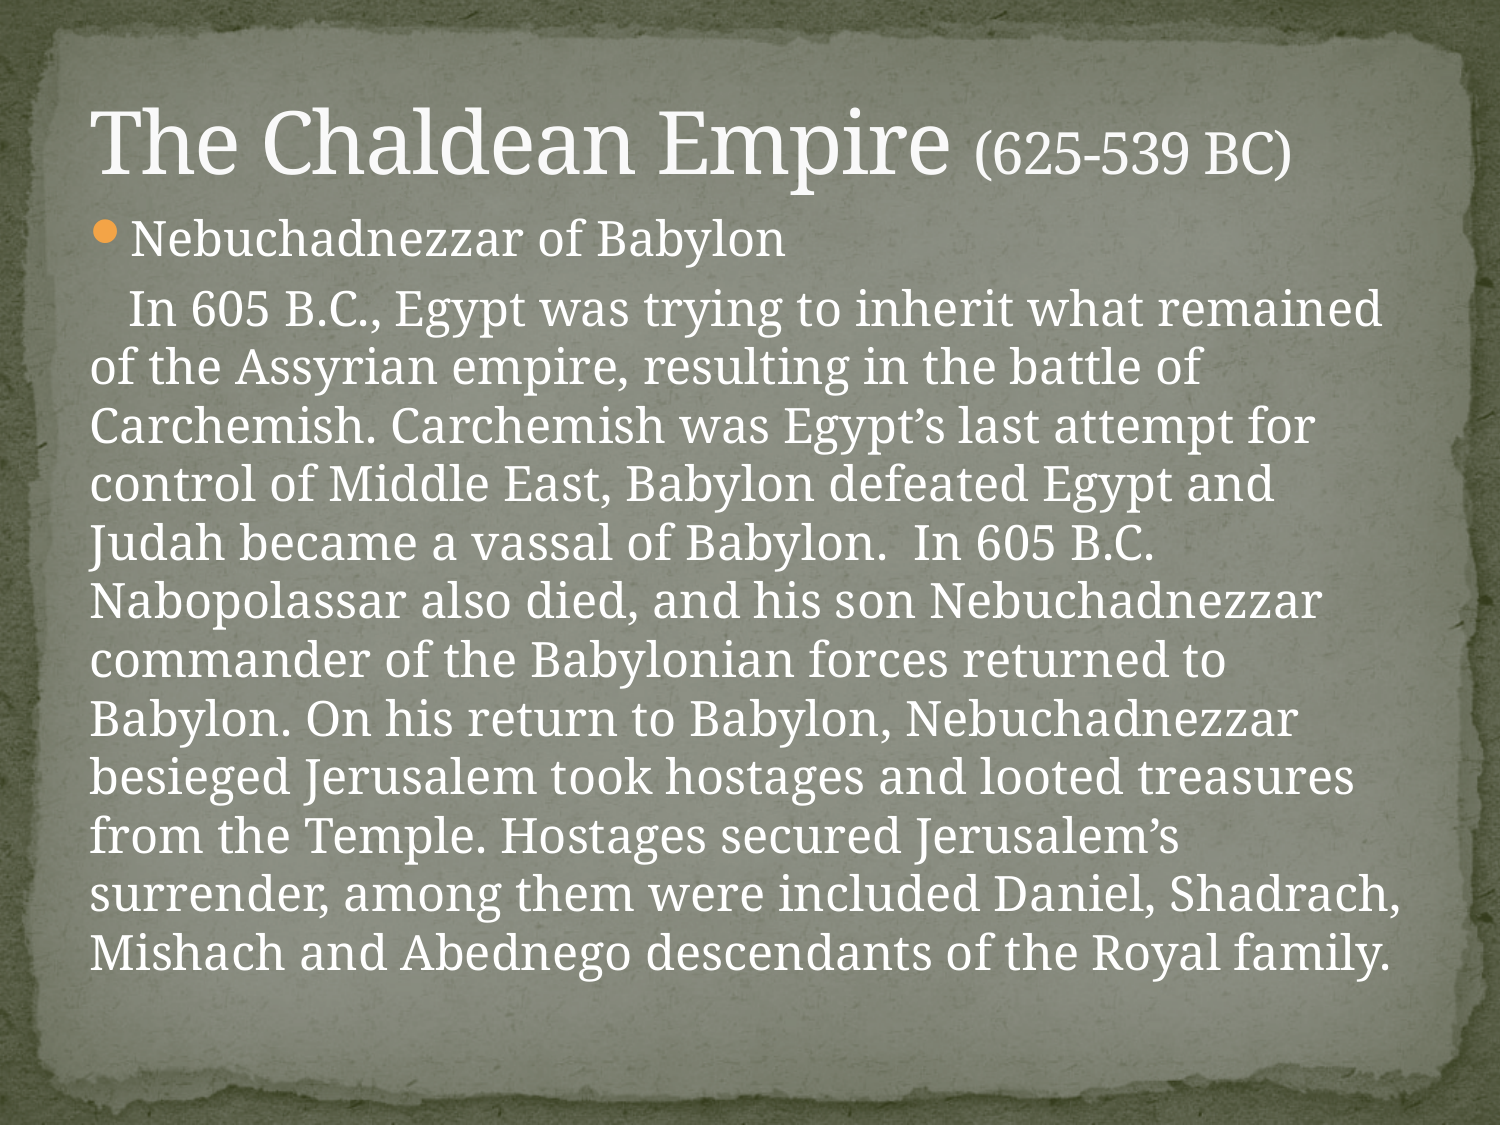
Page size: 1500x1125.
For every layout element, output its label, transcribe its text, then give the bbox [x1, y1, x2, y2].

list Nebuchadnezzar of Babylon In 605 B.C., Egypt was trying to inherit what remained of the Assyrian empire, resulting in the battle of Carchemish. Carchemish was Egypt’s last attempt for control of Middle East, Babylon defeated Egypt and Judah became a vassal of Babylon. In 605 B.C. Nabopolassar also died, and his son Nebuchadnezzar commander of the Babylonian forces returned to Babylon. On his return to Babylon, Nebuchadnezzar besieged Jerusalem took hostages and looted treasures from the Temple. Hostages secured Jerusalem’s surrender, among them were included Daniel, Shadrach, Mishach and Abednego descendants of the Royal family. [75, 200, 1425, 1038]
title The Chaldean Empire (625-539 BC) [74, 62, 1425, 200]
